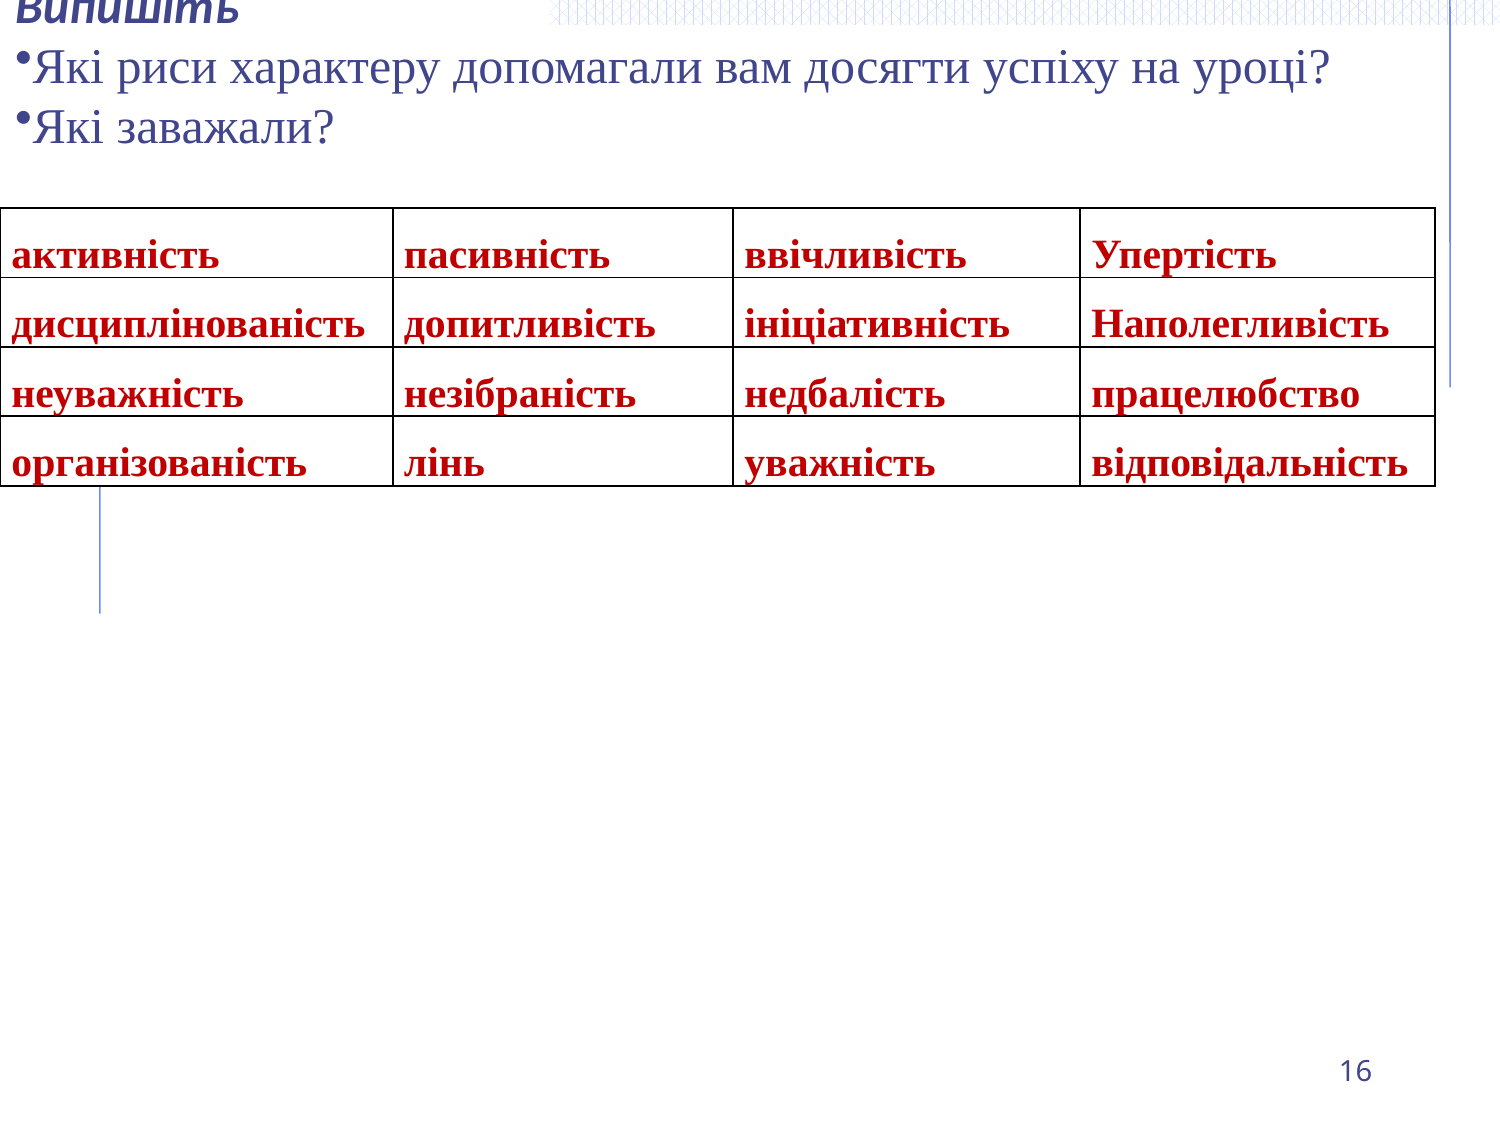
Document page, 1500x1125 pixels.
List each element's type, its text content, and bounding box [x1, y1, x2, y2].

table_header Упертість [1081, 266, 1434, 277]
slide_number 16 [1074, 1024, 1388, 1101]
table_cell допитливість [394, 278, 732, 346]
table_cell Наполегливість [1081, 278, 1434, 346]
table_header ввічливість [734, 266, 1079, 277]
table_cell дисциплінованість [1, 278, 392, 346]
table_cell працелюбство [1081, 348, 1434, 415]
table_cell лінь [394, 417, 732, 485]
table_cell незібраність [394, 348, 732, 415]
table_header активність [1, 266, 392, 277]
table_cell відповідальність [1081, 417, 1434, 485]
table_cell недбалість [734, 348, 1079, 415]
text_box Випишіть Які риси характеру допомагали вам досягти успіху на уроці? Які заважали? [0, 0, 1500, 266]
table_cell неуважність [1, 348, 392, 415]
table_cell ініціативність [734, 278, 1079, 346]
table_header пасивність [394, 266, 732, 277]
table_cell організованість [1, 417, 392, 485]
table_cell уважність [734, 417, 1079, 485]
